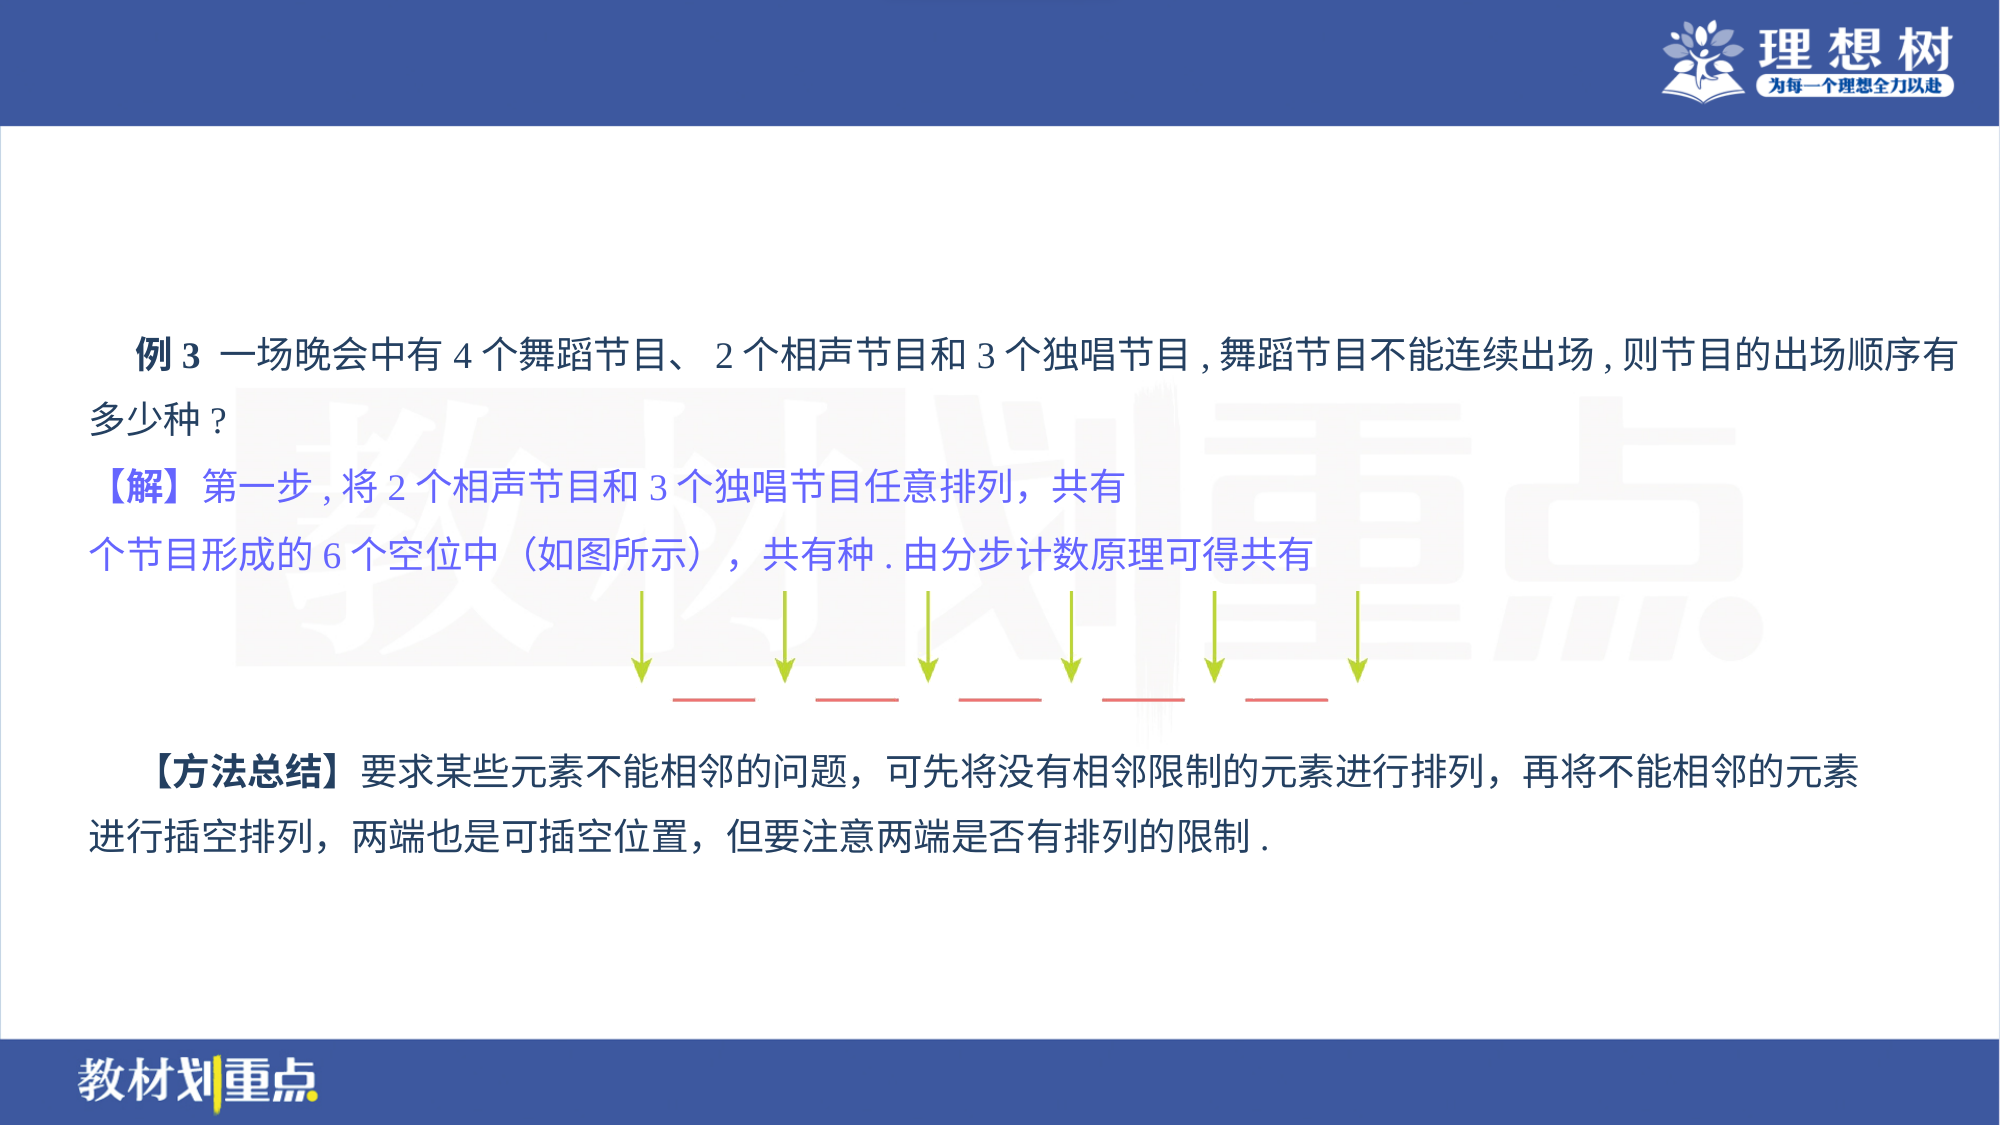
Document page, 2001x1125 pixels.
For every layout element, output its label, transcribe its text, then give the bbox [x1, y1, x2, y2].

text_box 例3 一场晚会中有4个舞蹈节目、2个相声节目和3个独唱节目,舞蹈节目不能连续出场,则节目的出场顺序有 多少种? [88, 307, 1911, 434]
picture [0, 0, 2000, 1125]
text_box 【方法总结】要求某些元素不能相邻的问题，可先将没有相邻限制的元素进行排列，再将不能相邻的元素 进行插空排列，两端也是可插空位置，但要注意两端是否有排列的限制. [88, 724, 1911, 852]
